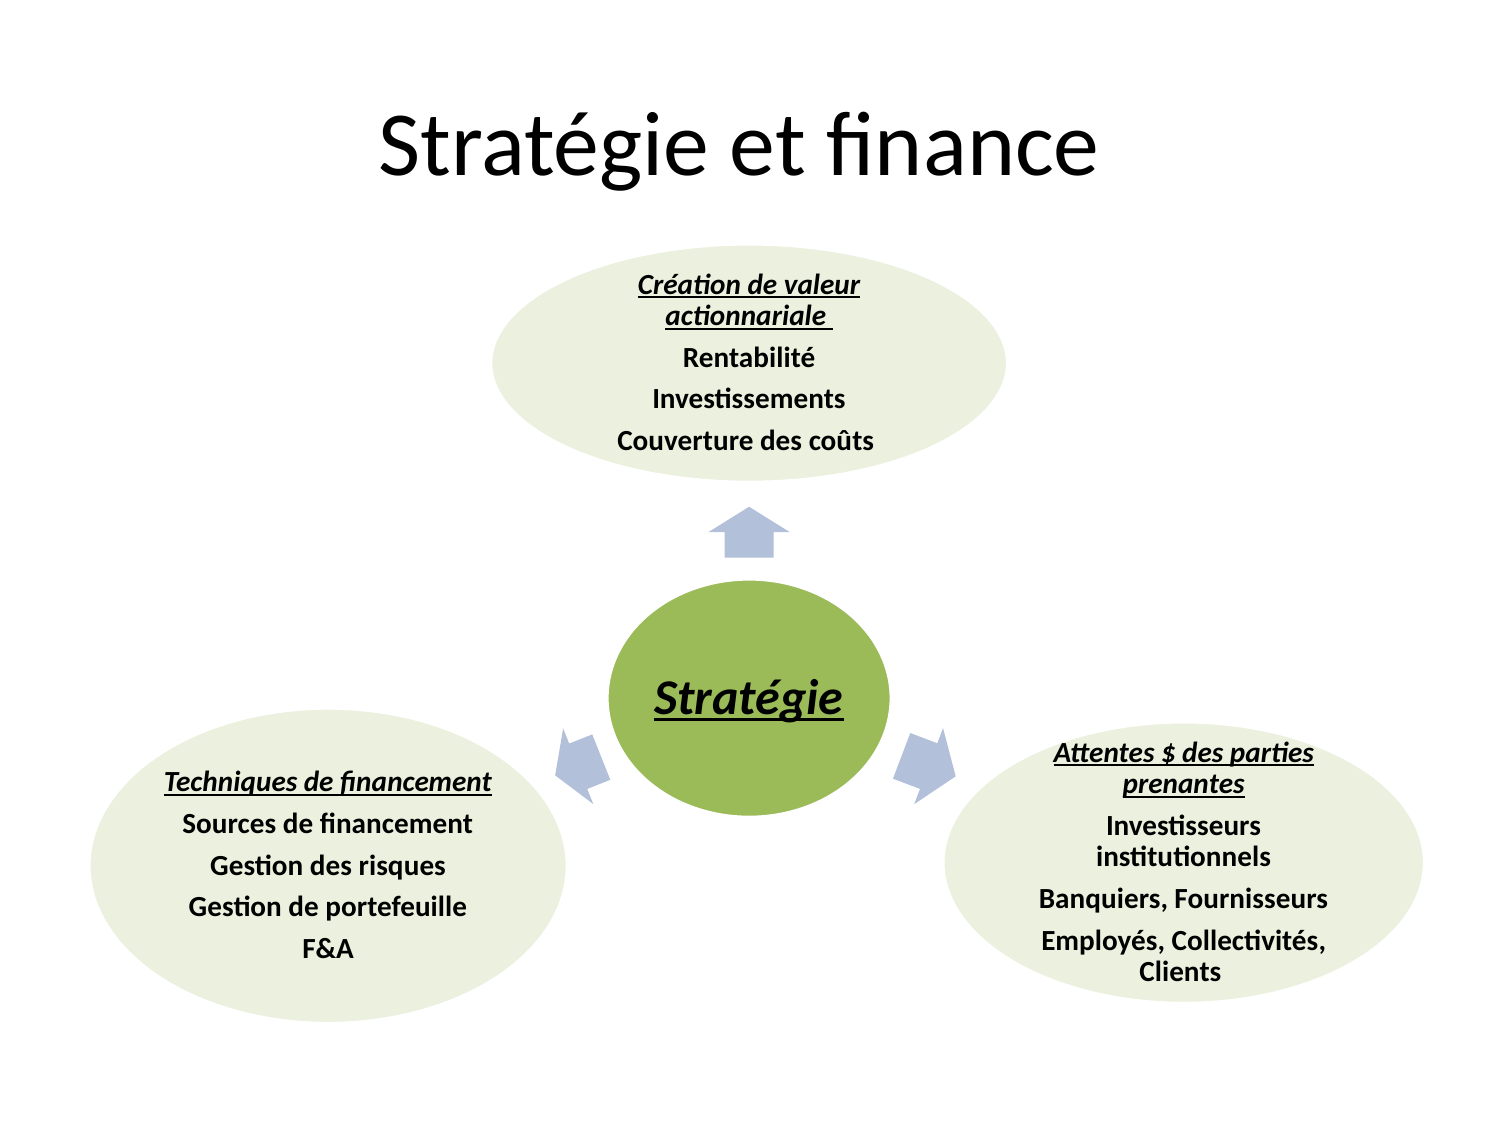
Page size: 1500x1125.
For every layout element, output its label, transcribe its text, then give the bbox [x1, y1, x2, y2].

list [74, 262, 1426, 1006]
title Stratégie et finance [75, 45, 1425, 233]
